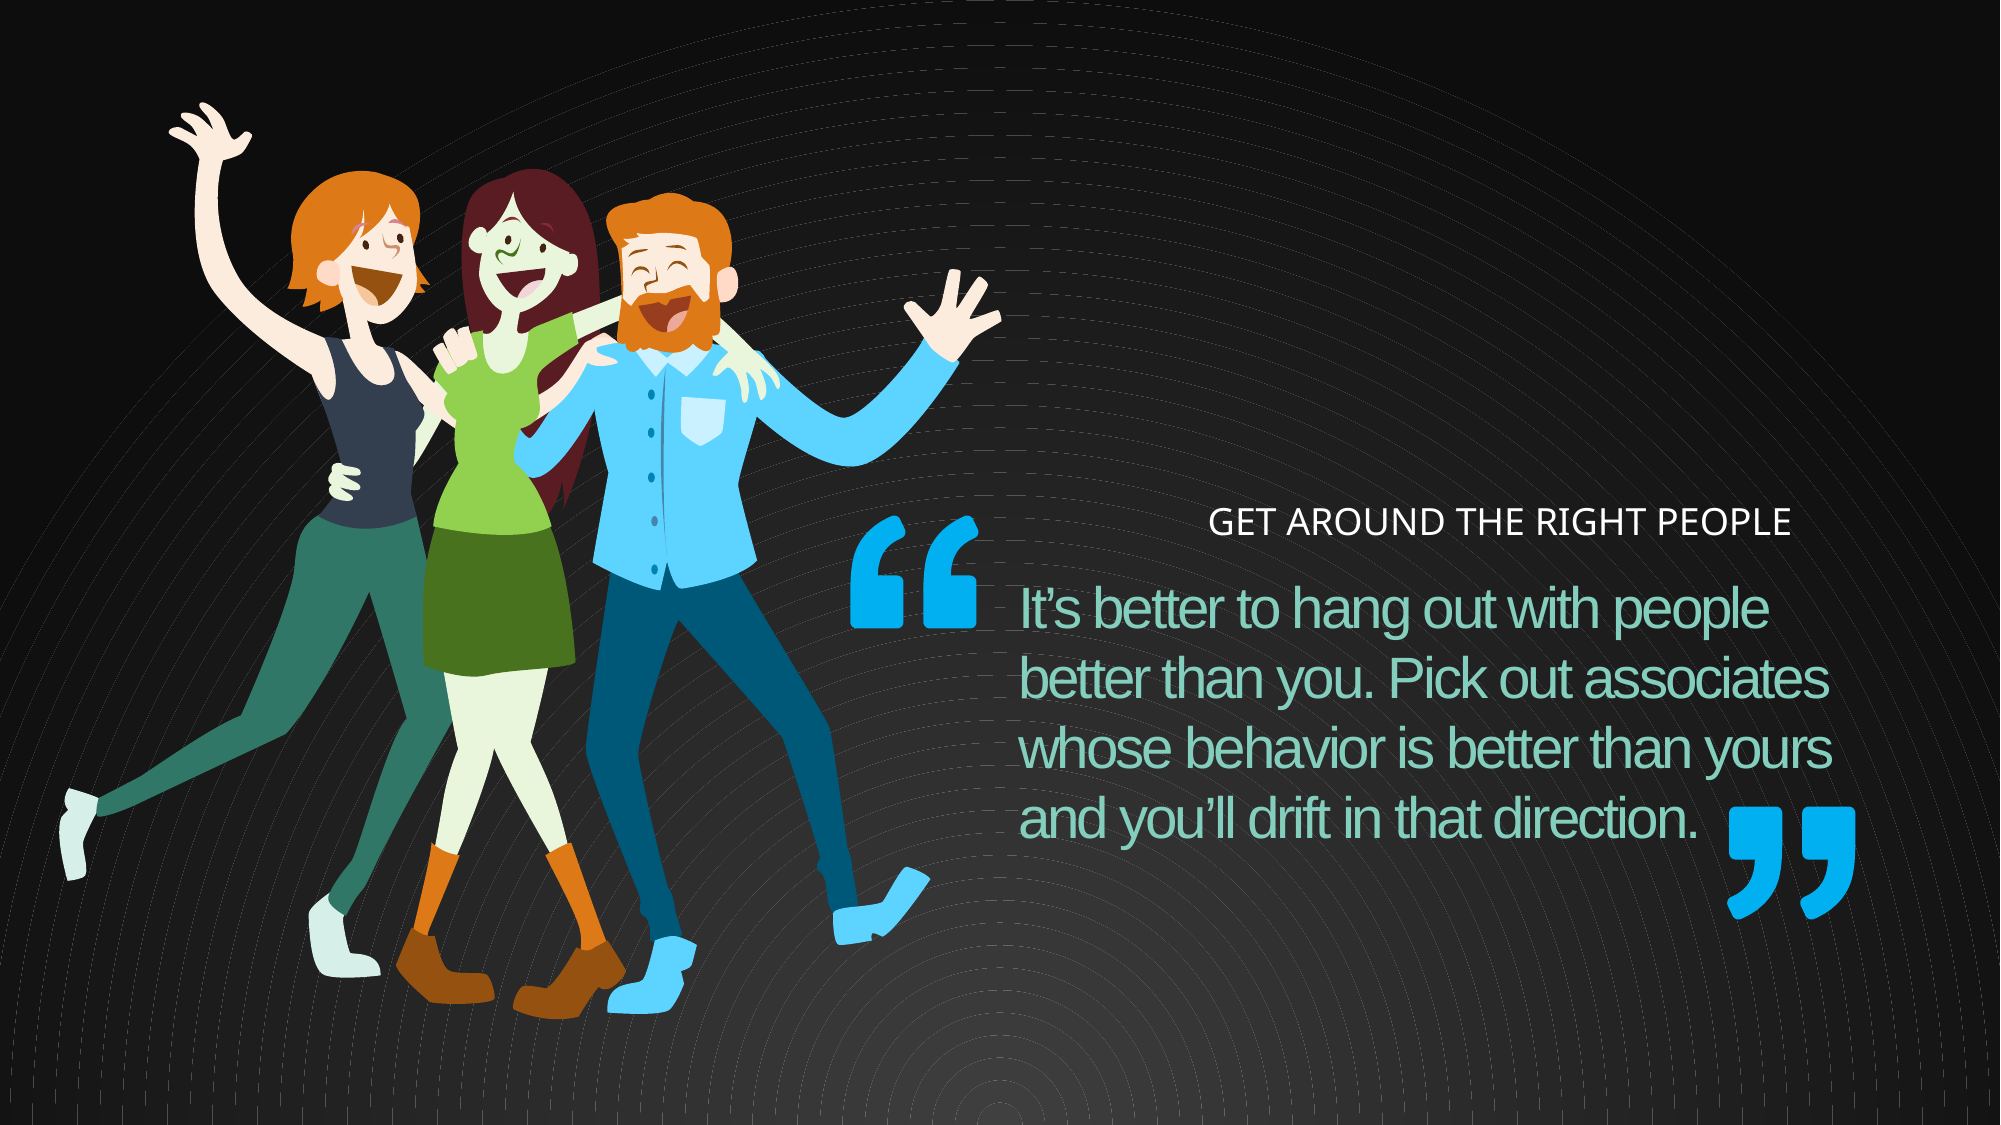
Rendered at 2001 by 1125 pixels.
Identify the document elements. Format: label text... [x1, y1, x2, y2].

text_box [53, 99, 1002, 1026]
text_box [850, 515, 979, 629]
text_box GET AROUND THE RIGHT PEOPLE [1192, 490, 1808, 551]
text_box It’s better to hang out with people better than you. Pick out associates whose behavior is better than yours and you’ll drift in that direction. [1003, 562, 1856, 858]
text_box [1727, 806, 1856, 920]
